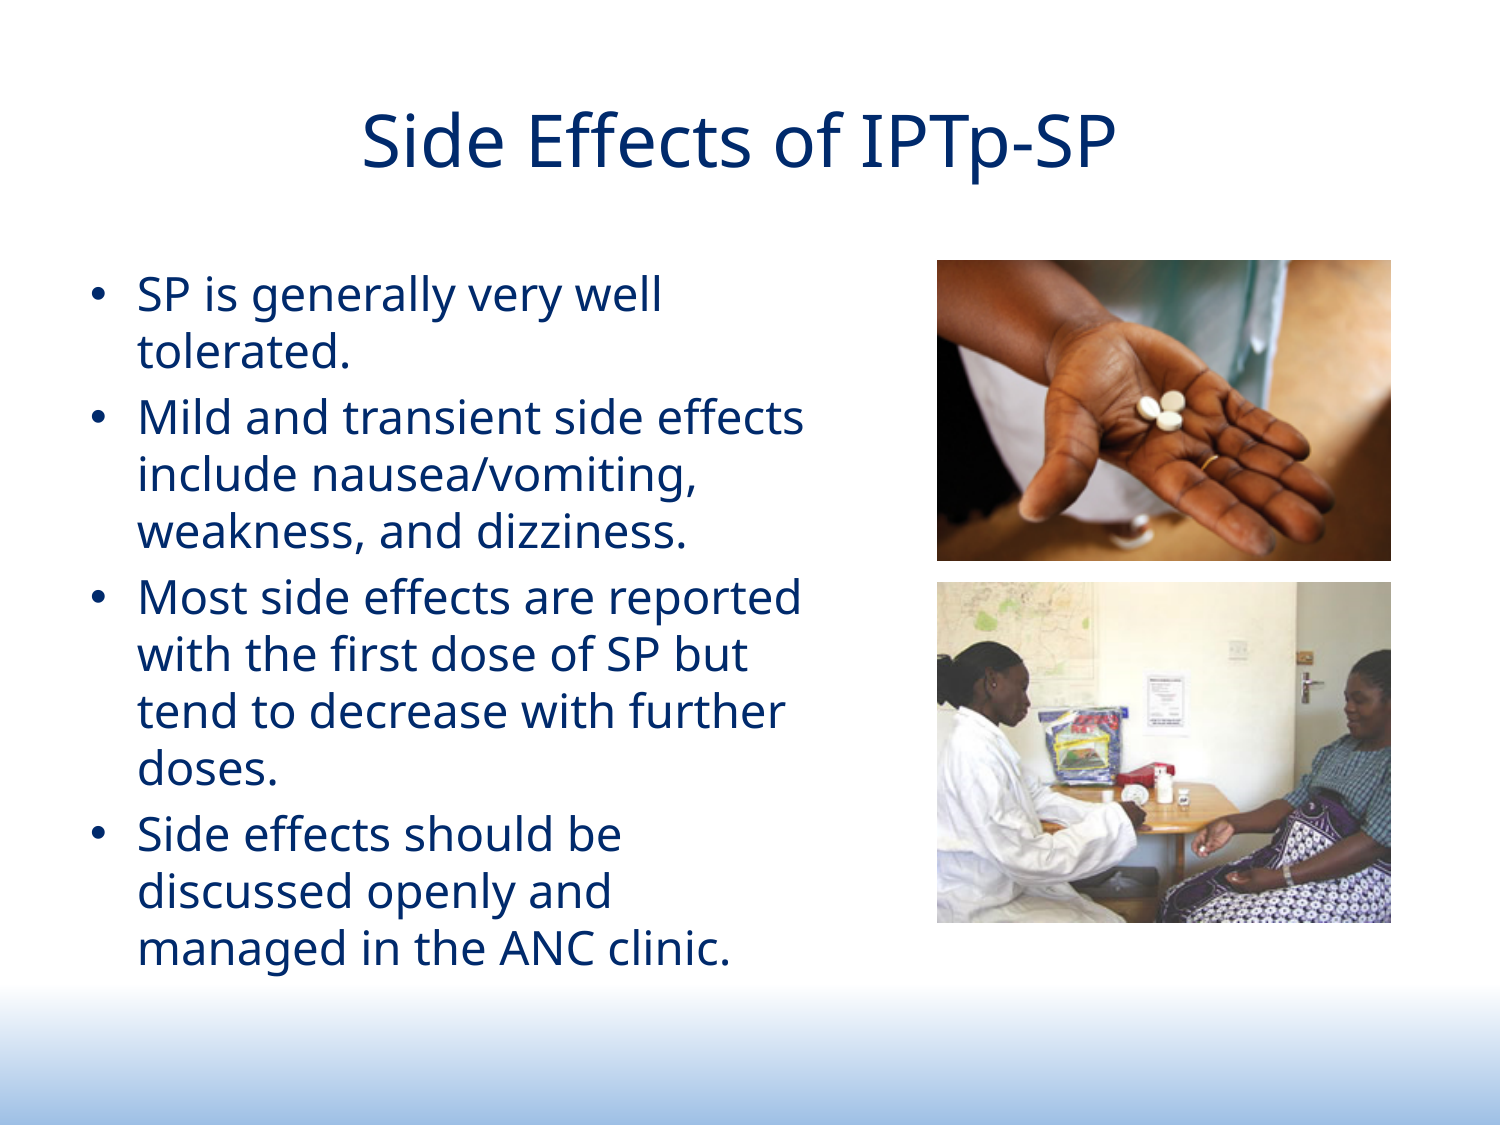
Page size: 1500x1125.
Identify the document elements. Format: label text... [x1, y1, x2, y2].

title Side Effects of IPTp-SP [75, 45, 1425, 233]
list SP is generally very well tolerated. Mild and transient side effects include nausea/vomiting, weakness, and dizziness. Most side effects are reported with the first dose of SP but tend to decrease with further doses. Side effects should be discussed openly and managed in the ANC clinic. [75, 256, 850, 1000]
picture [937, 582, 1391, 923]
picture [937, 259, 1391, 561]
